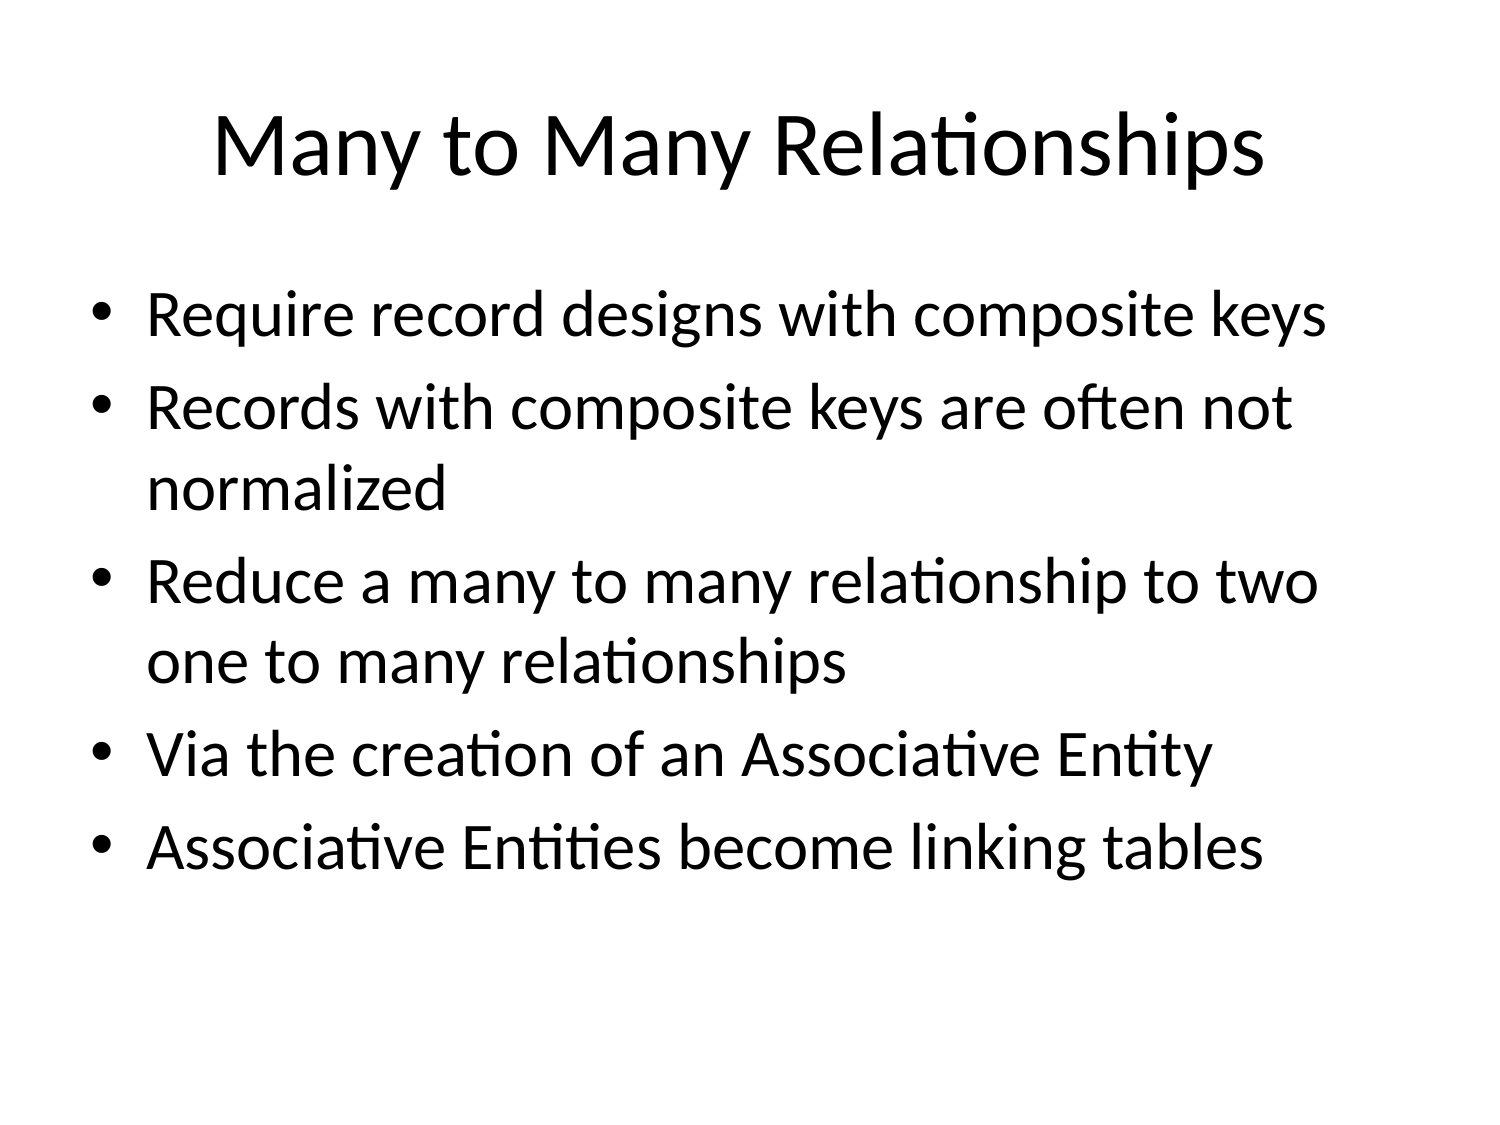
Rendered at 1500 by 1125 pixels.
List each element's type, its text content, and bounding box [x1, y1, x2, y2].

list Require record designs with composite keys Records with composite keys are often not normalized Reduce a many to many relationship to two one to many relationships Via the creation of an Associative Entity Associative Entities become linking tables [75, 262, 1425, 1005]
title Many to Many Relationships [75, 45, 1425, 233]
